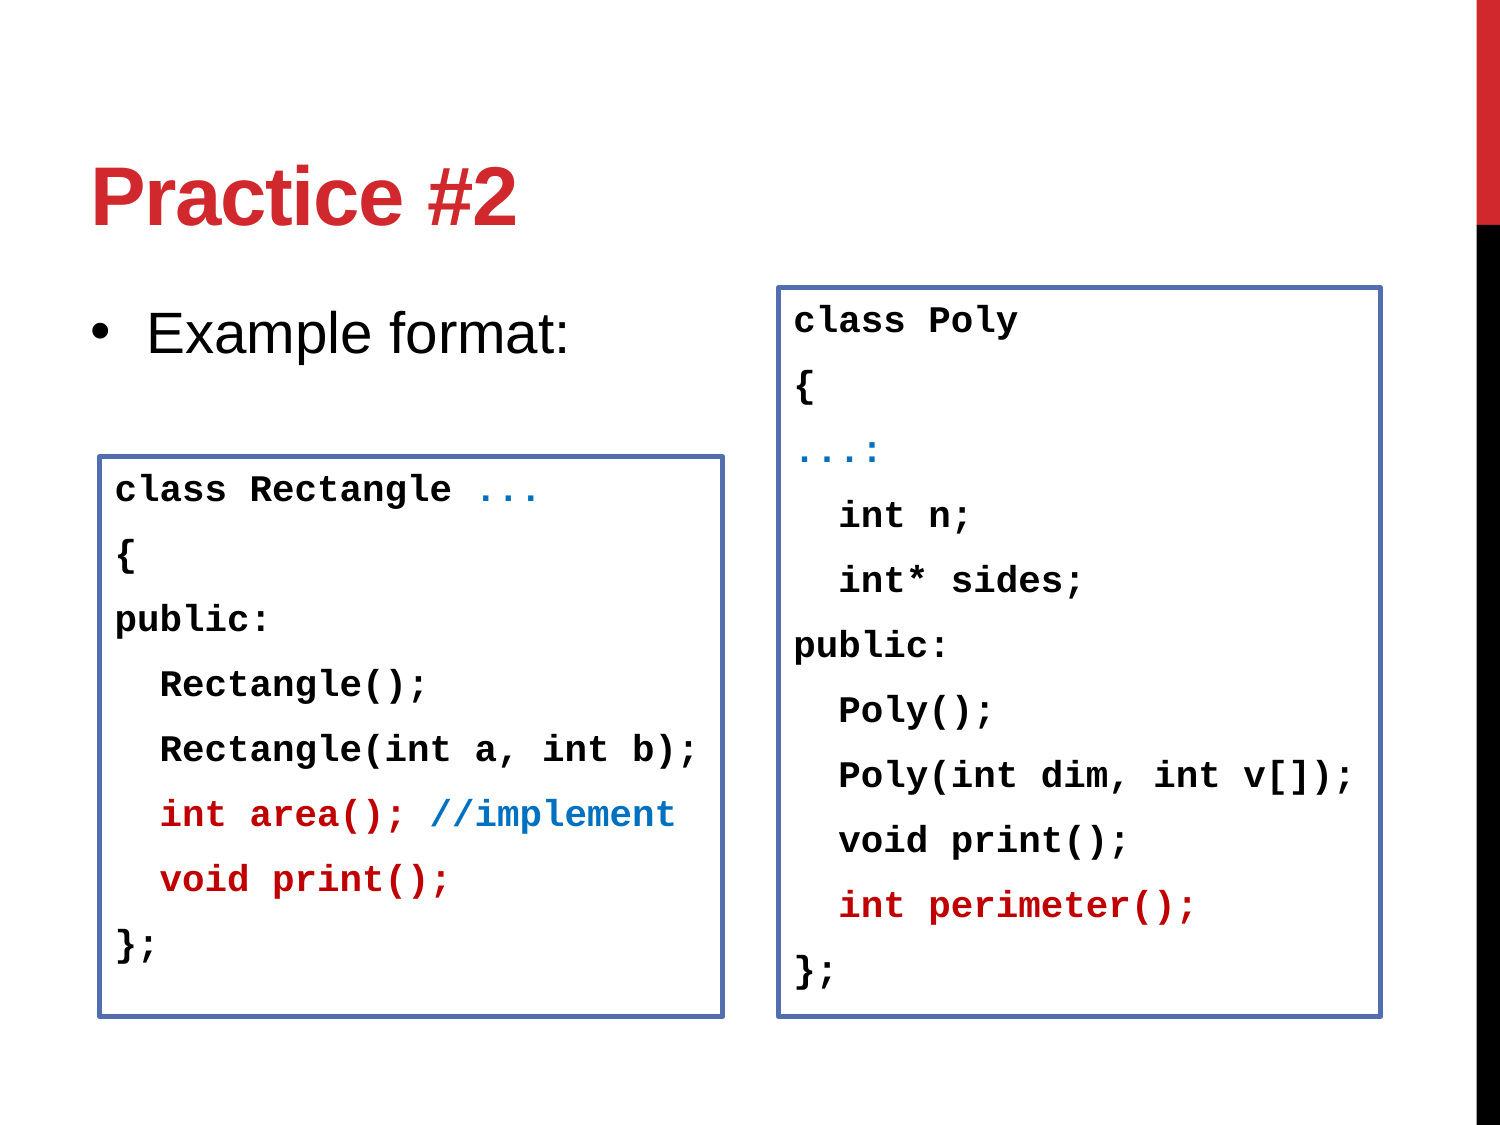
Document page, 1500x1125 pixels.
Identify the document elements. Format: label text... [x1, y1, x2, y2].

text_box class Rectangle ... { public: Rectangle(); Rectangle(int a, int b); int area(); //implement void print(); }; [97, 454, 725, 1019]
text_box class Poly { ...: int n; int* sides; public: Poly(); Poly(int dim, int v[]); void print(); int perimeter(); }; [776, 285, 1383, 1019]
title Practice #2 [75, 25, 1350, 250]
list Example format: [75, 287, 776, 1005]
